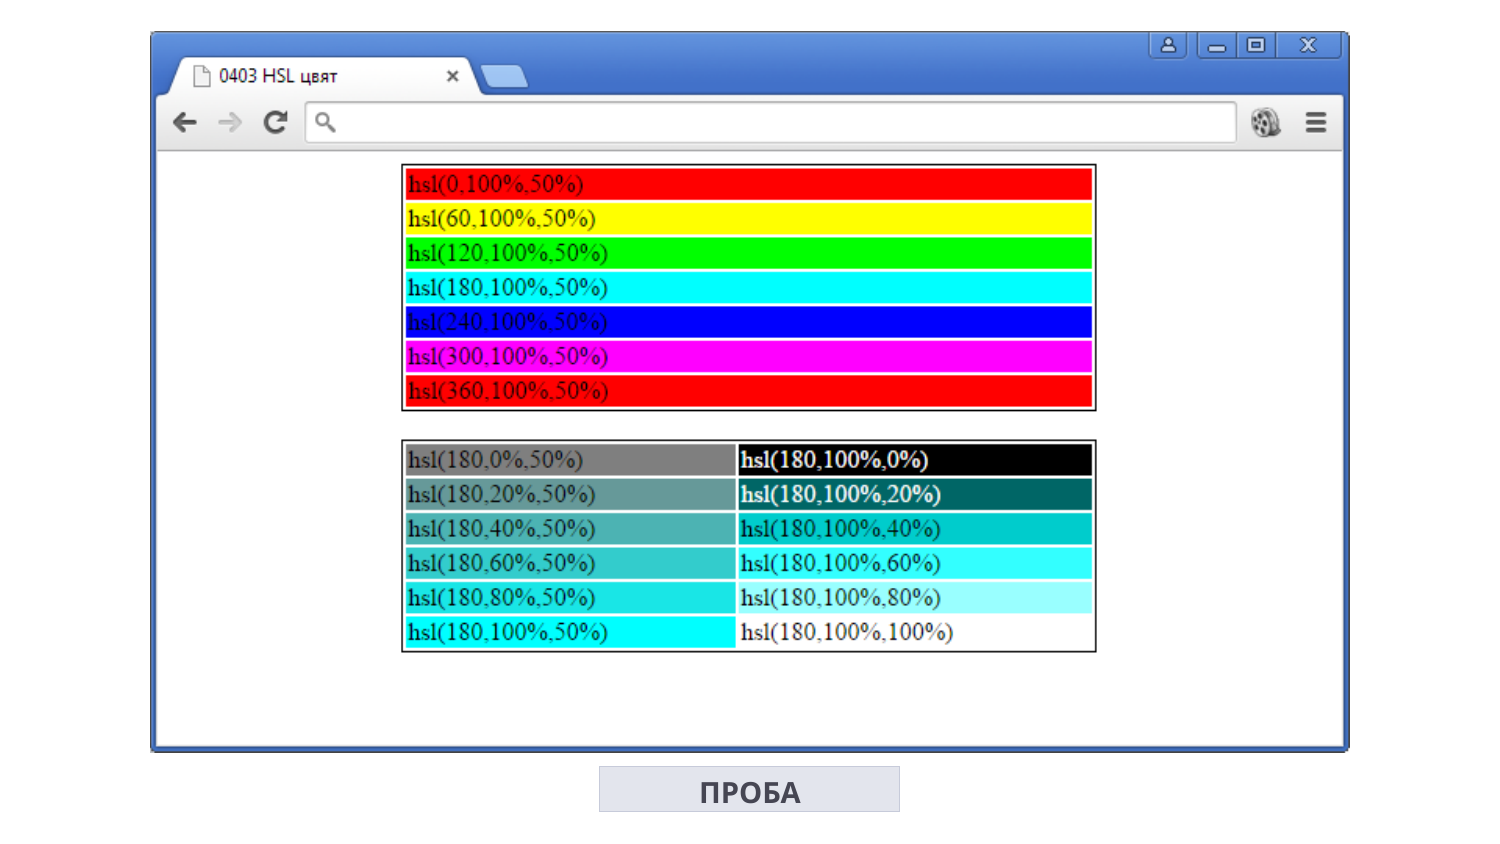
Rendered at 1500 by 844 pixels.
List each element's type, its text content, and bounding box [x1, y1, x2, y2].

text_box ПРОБА [599, 766, 900, 812]
picture [149, 31, 1351, 753]
